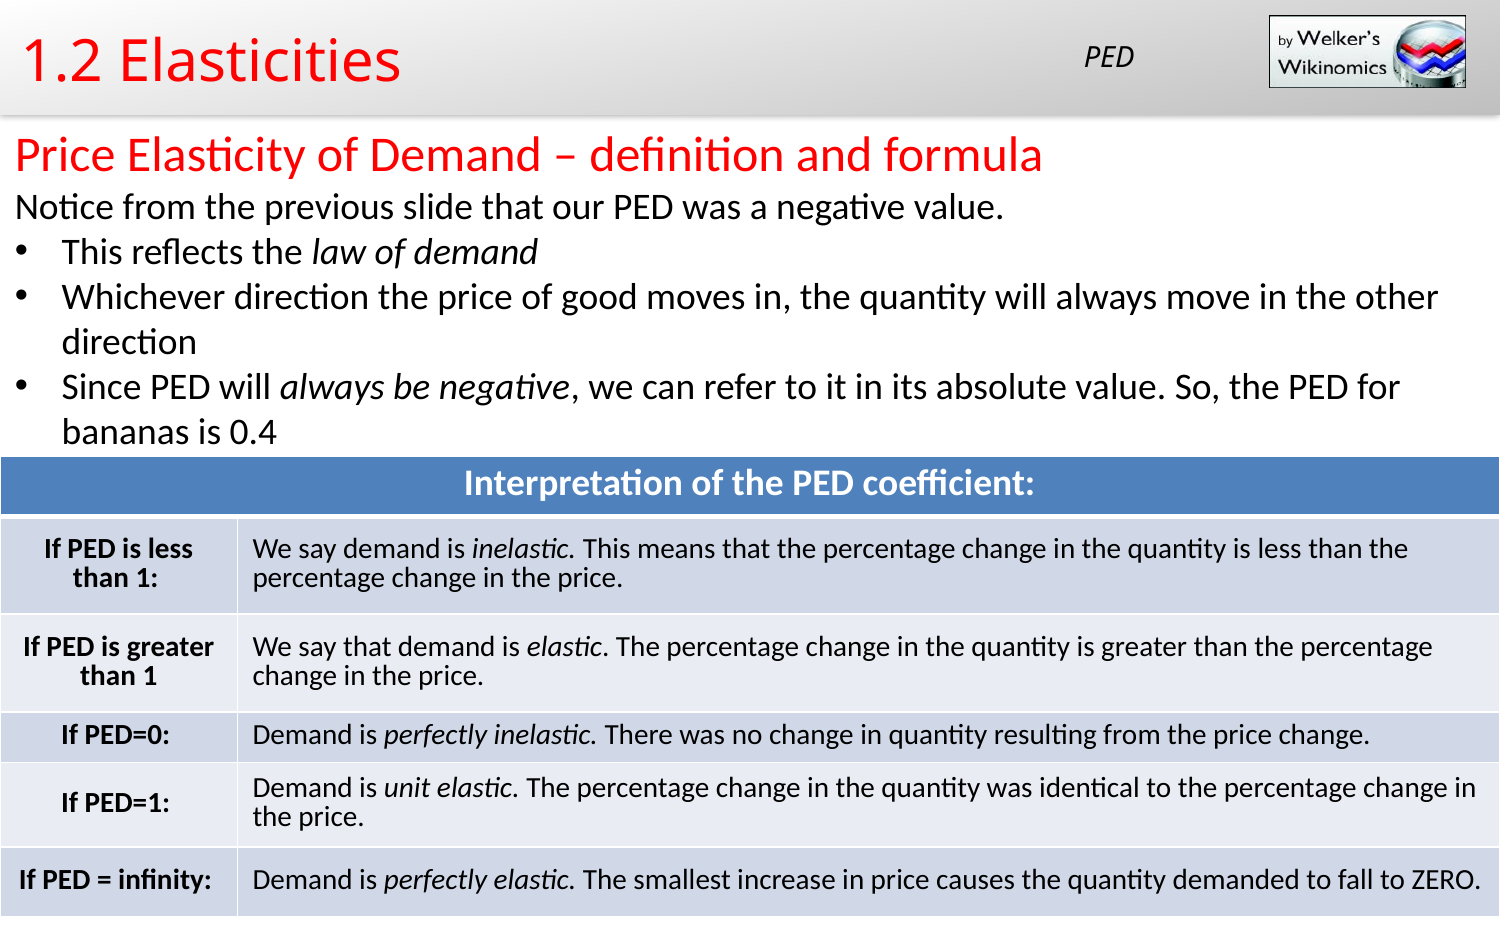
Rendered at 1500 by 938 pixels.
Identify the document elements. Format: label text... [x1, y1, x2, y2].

table_cell Demand is unit elastic. The percentage change in the quantity was identical to the percentage change in the price. [238, 763, 1499, 846]
table_cell If PED=0: [1, 713, 237, 762]
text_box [0, 0, 1500, 115]
table_cell If PED is greater than 1 [1, 615, 237, 711]
table_cell If PED is less than 1: [1, 519, 237, 613]
table_header Interpretation of the PED coefficient: [1, 457, 1499, 514]
table_cell Demand is perfectly inelastic. There was no change in quantity resulting from the price change. [238, 713, 1499, 762]
table_cell Demand is perfectly elastic. The smallest increase in price causes the quantity demanded to fall to ZERO. [238, 848, 1499, 916]
table_cell If PED = infinity: [1, 848, 237, 916]
table_cell We say demand is inelastic. This means that the percentage change in the quantity is less than the percentage change in the price. [238, 519, 1499, 613]
text_box Price Elasticity of Demand – definition and formula Notice from the previous slide that our PED was a negative value. This reflects the law of demand Whichever direction the price of good moves in, the quantity will always move in the other direction Since PED will always be negative, we can refer to it in its absolute value. So, the PED for bananas is 0.4 [0, 123, 1500, 455]
table_cell We say that demand is elastic. The percentage change in the quantity is greater than the percentage change in the price. [238, 615, 1499, 711]
table_cell If PED=1: [1, 763, 237, 846]
